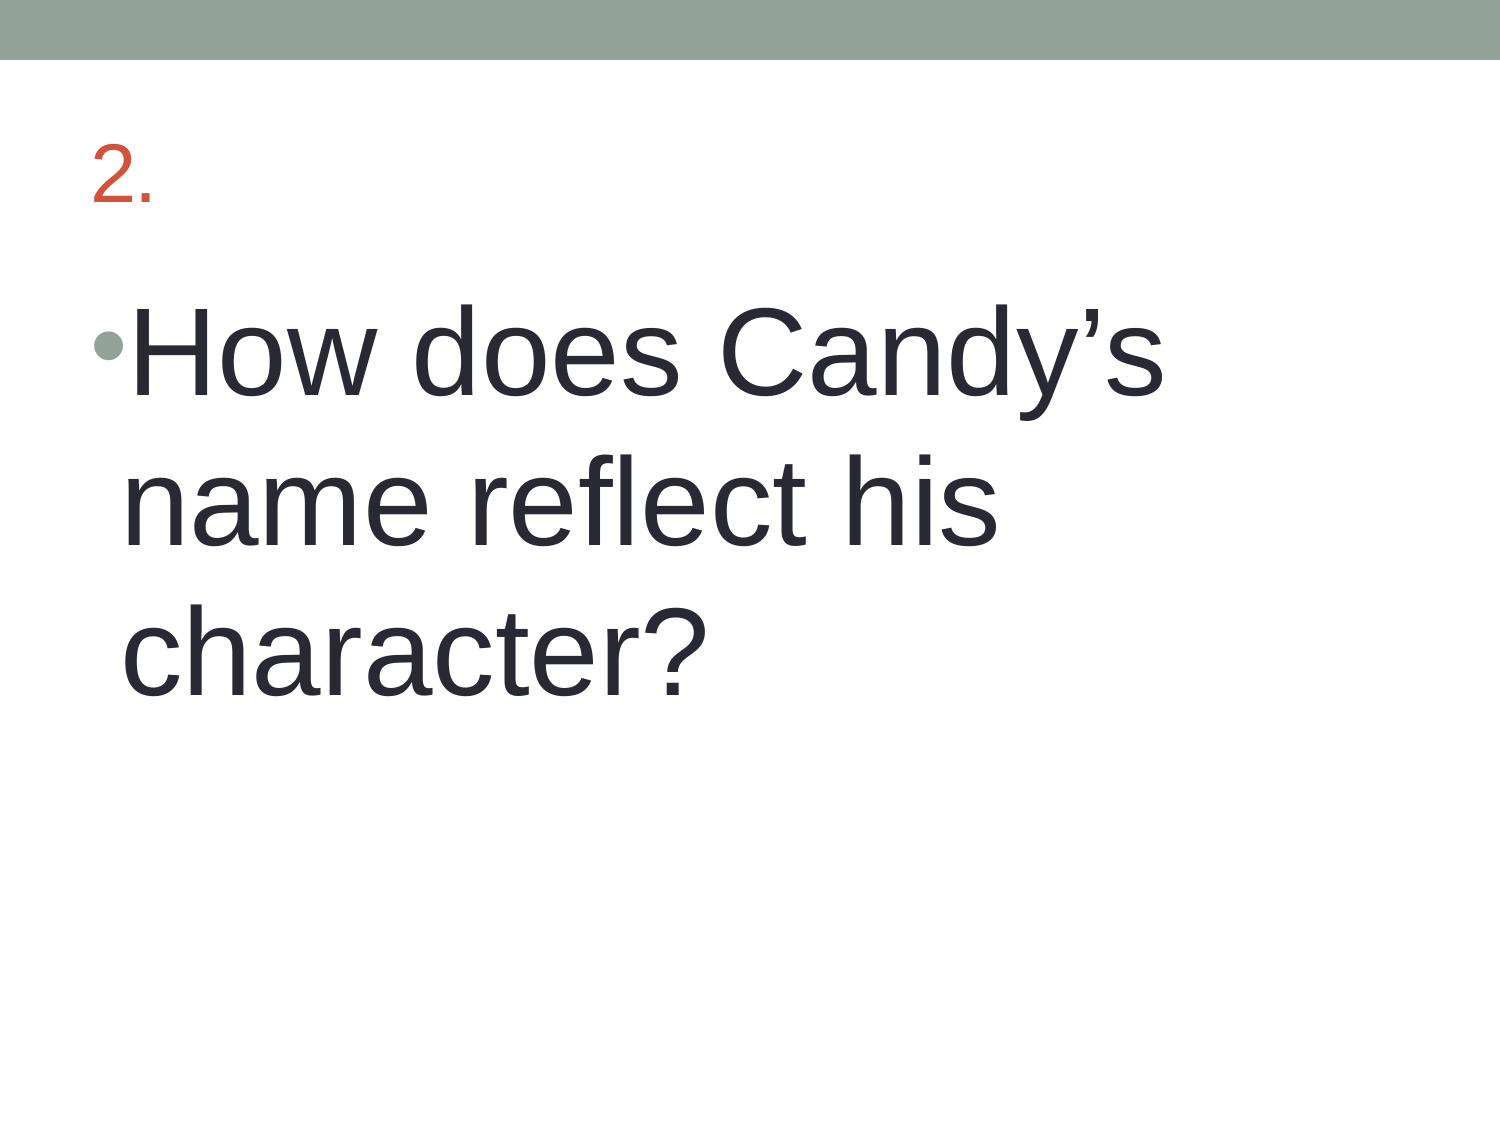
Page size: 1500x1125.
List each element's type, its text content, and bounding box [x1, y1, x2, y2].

title 2. [75, 87, 1425, 250]
list How does Candy’s name reflect his character? [75, 262, 1425, 1063]
